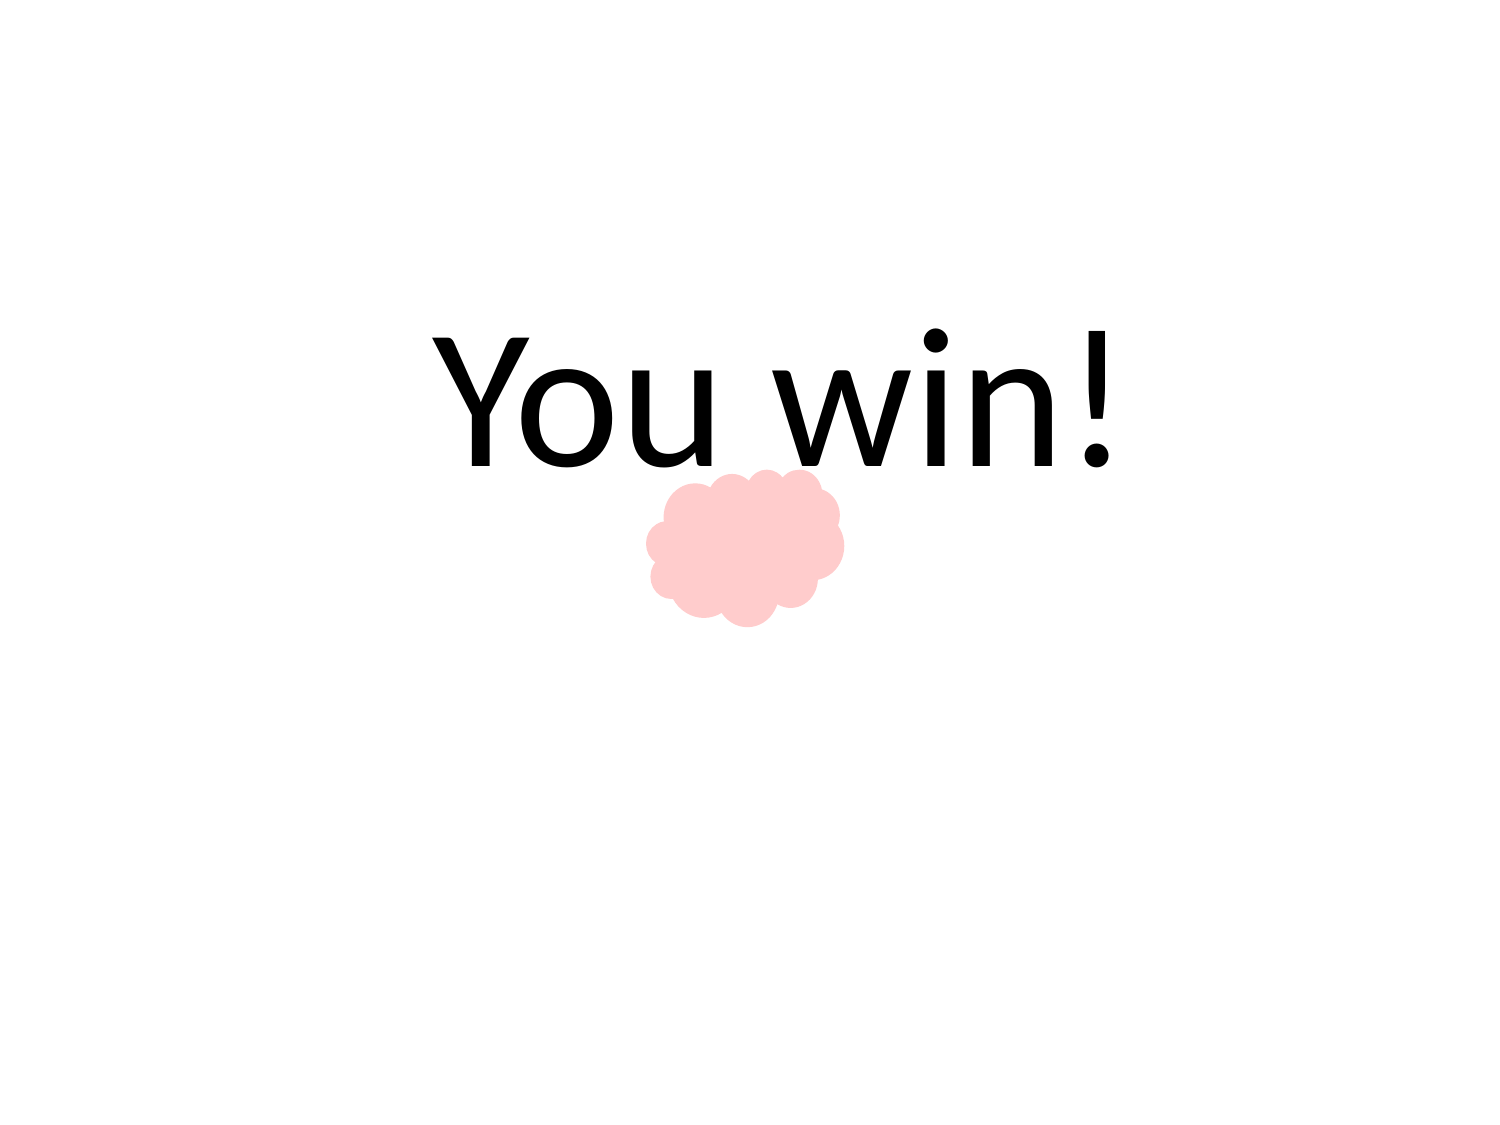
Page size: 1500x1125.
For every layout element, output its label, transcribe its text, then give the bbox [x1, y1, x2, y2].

text_box [646, 515, 845, 628]
text_box You win! [417, 259, 1310, 515]
